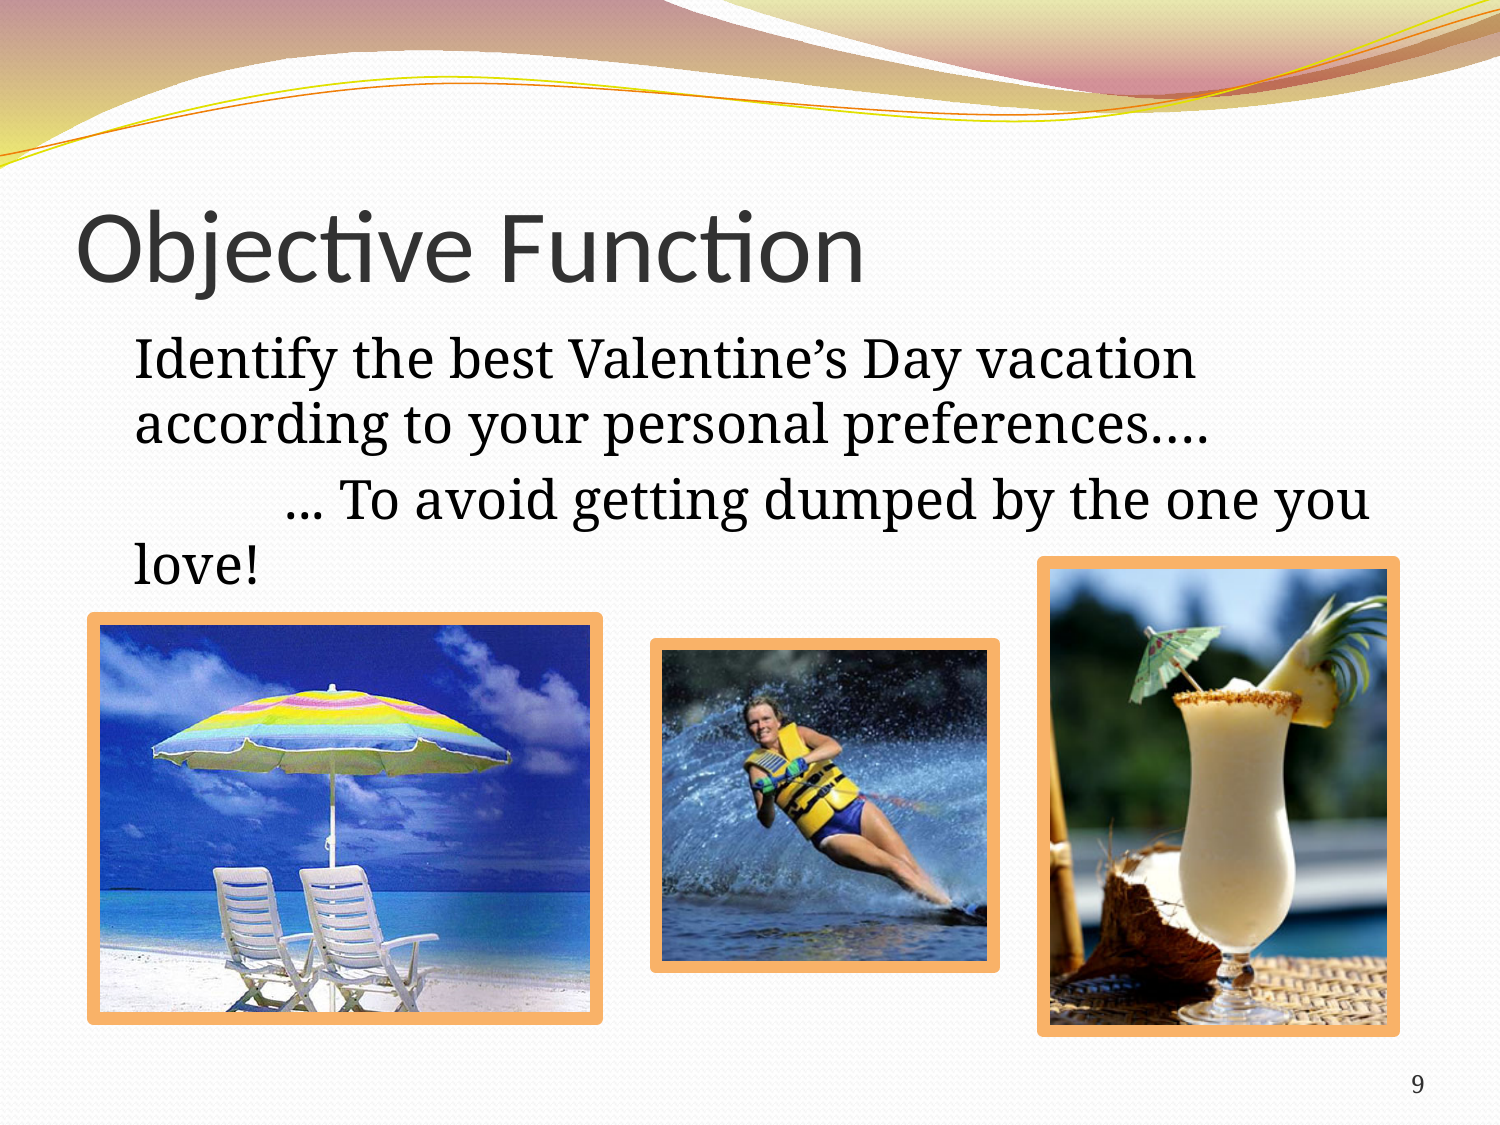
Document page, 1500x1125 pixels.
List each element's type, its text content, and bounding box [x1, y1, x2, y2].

picture [1049, 568, 1388, 1026]
title Objective Function [75, 115, 1425, 303]
list Identify the best Valentine’s Day vacation according to your personal preferences…. ... To avoid getting dumped by the one you love! [75, 317, 1425, 1038]
picture [99, 624, 591, 1013]
picture [662, 649, 988, 962]
slide_number 9 [1299, 1042, 1425, 1103]
